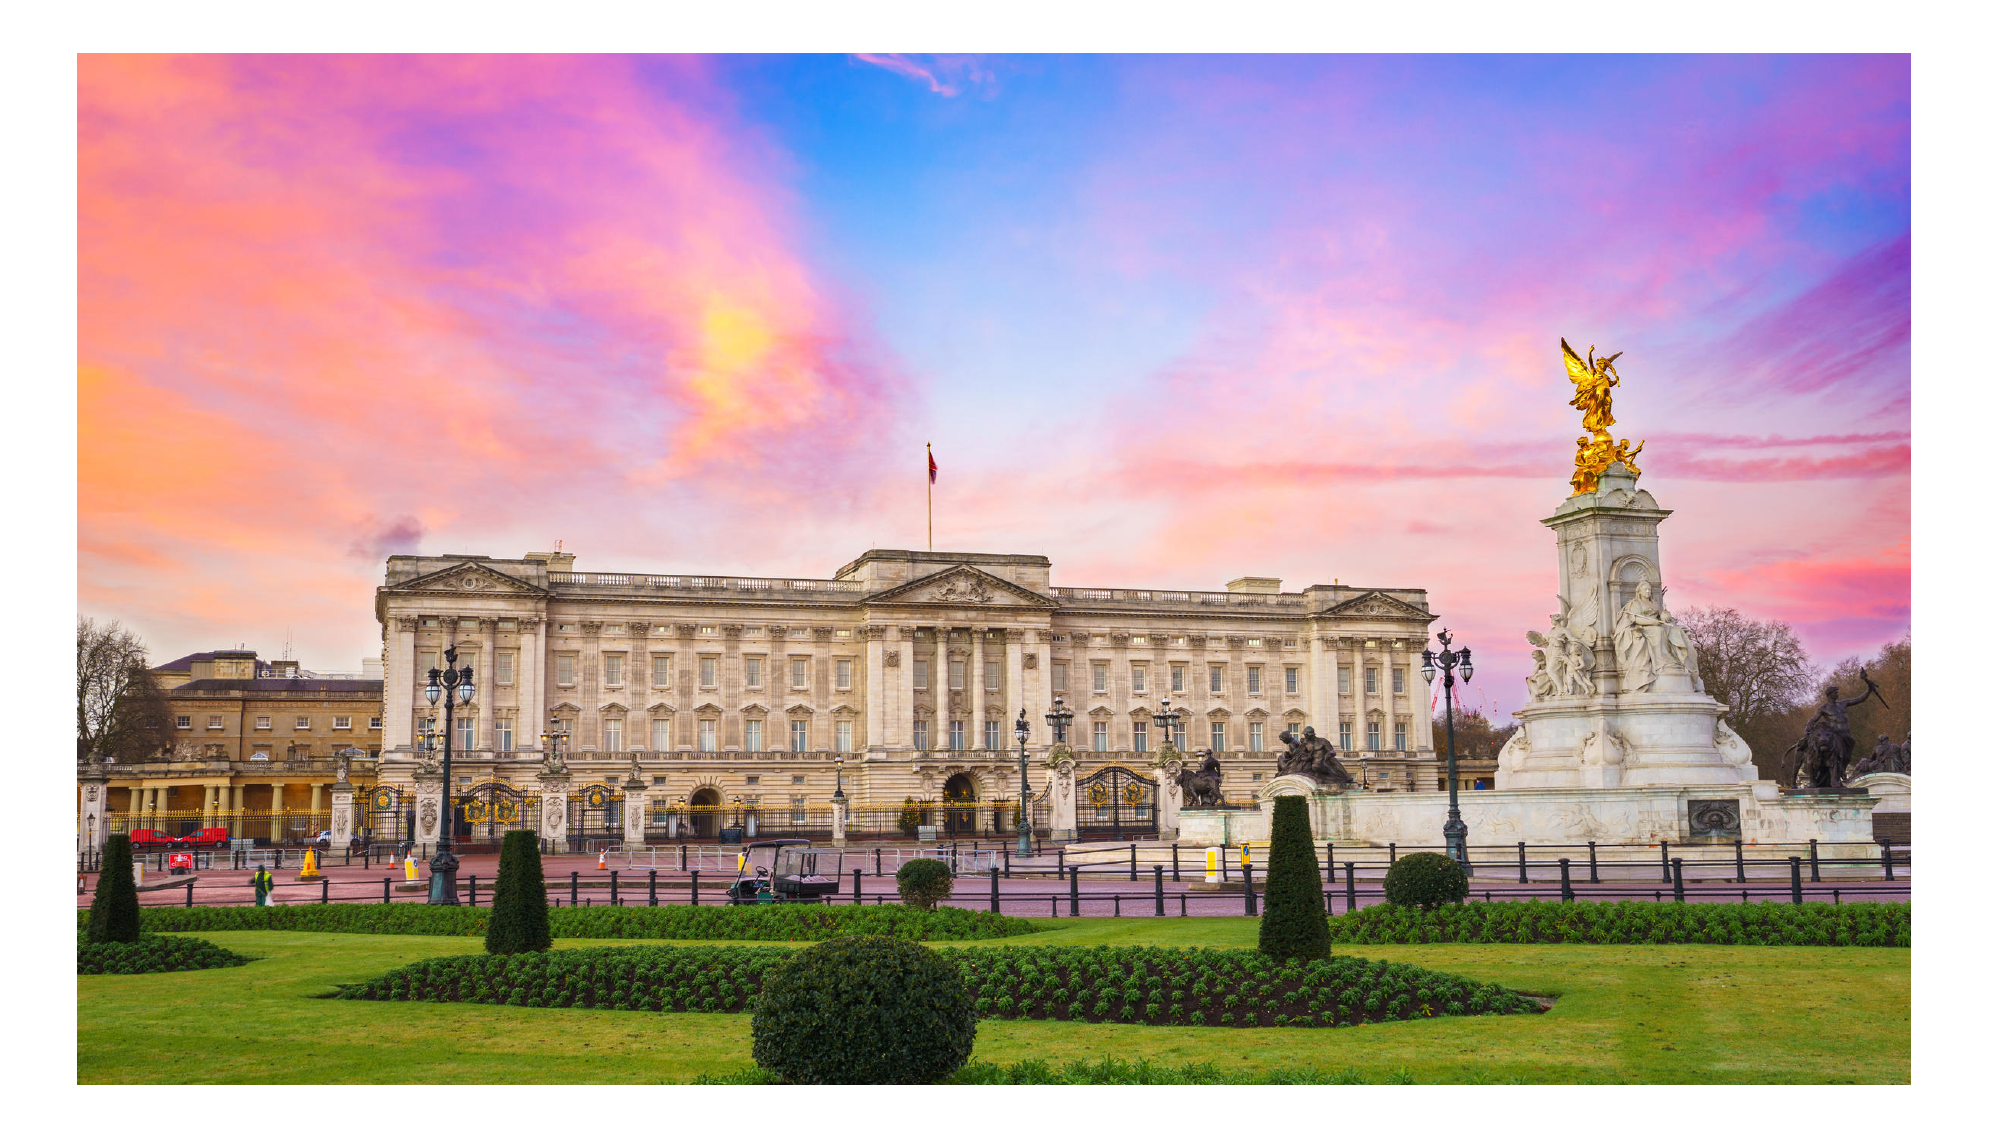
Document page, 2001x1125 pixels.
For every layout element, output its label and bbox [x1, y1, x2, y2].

picture [77, 53, 1911, 1085]
